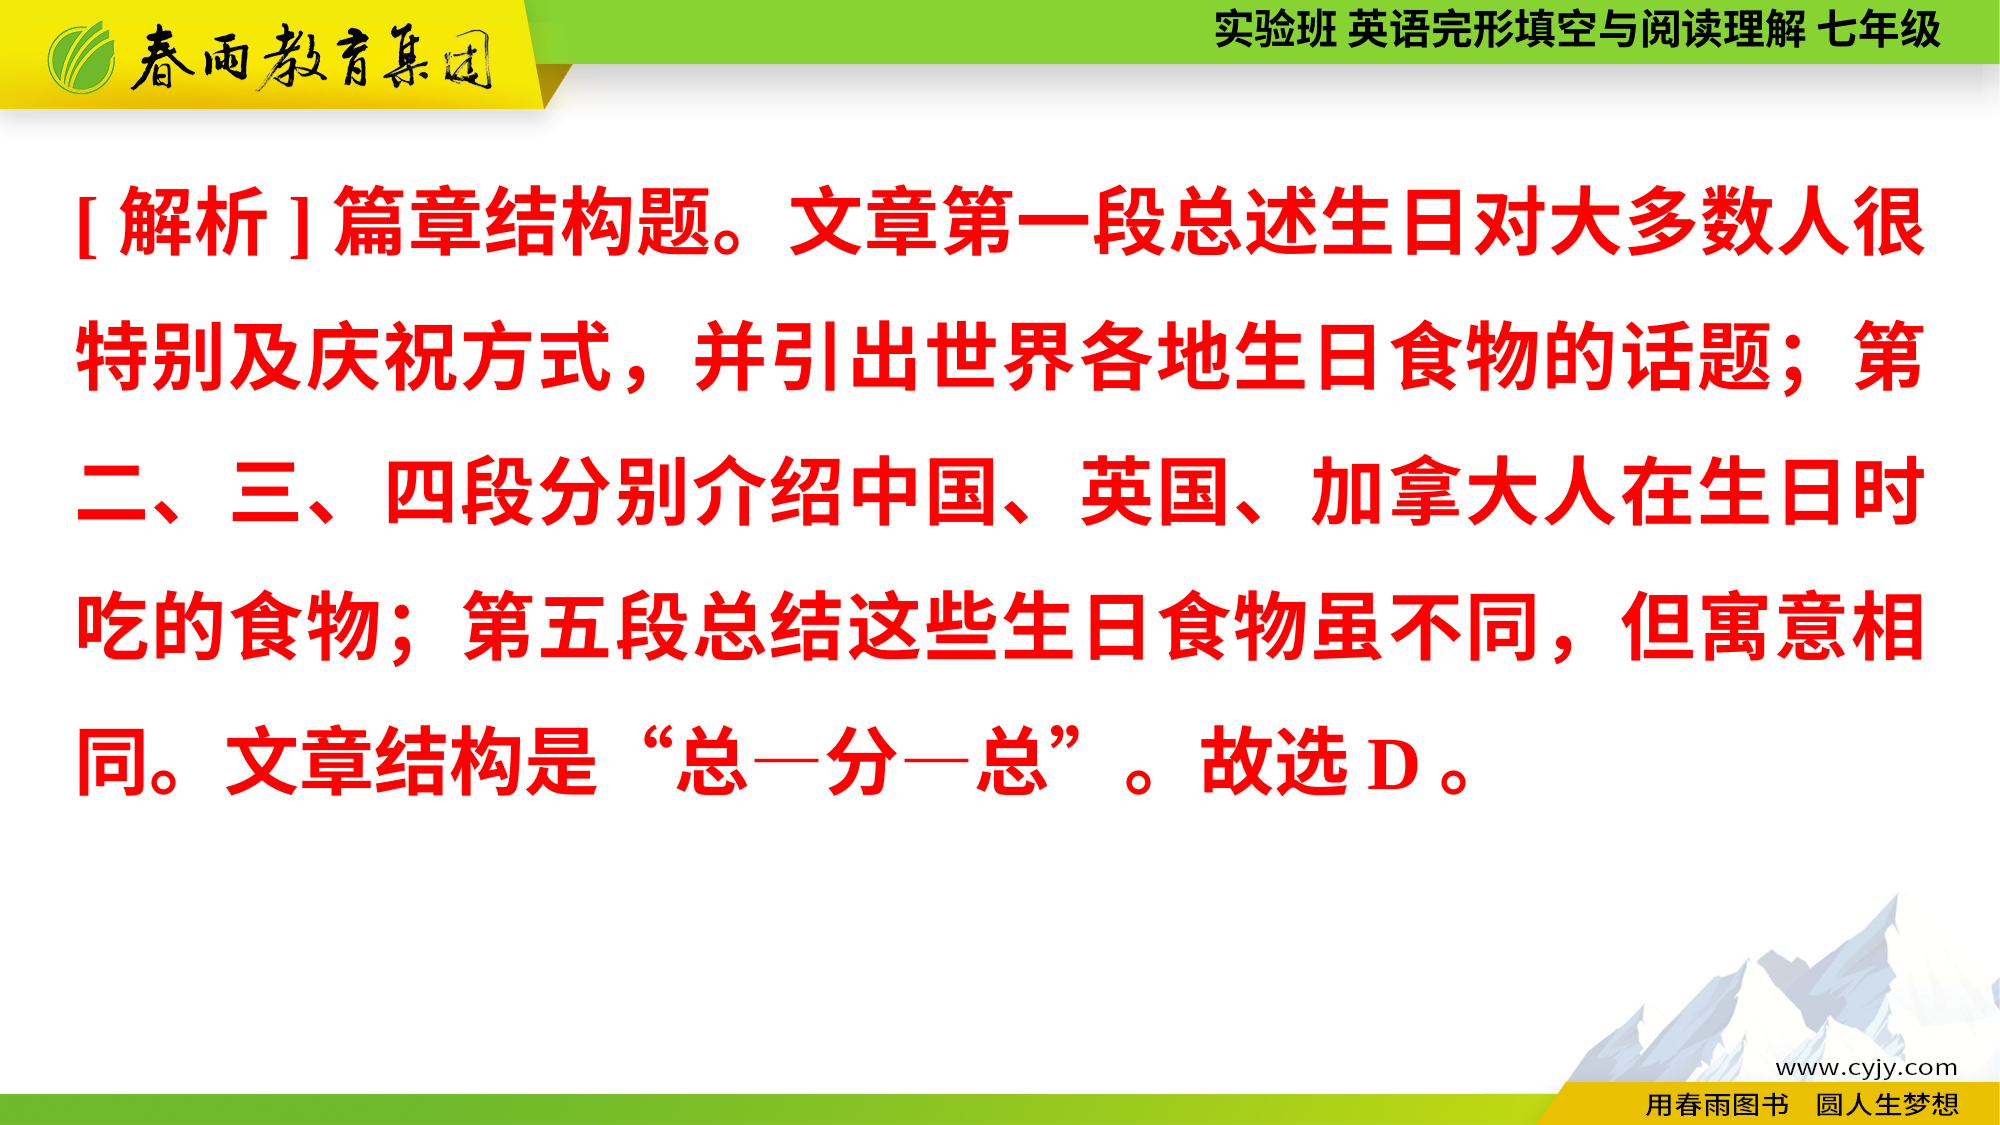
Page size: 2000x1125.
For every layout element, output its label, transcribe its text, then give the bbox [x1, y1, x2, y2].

picture [0, 0, 2000, 1125]
list [解析]篇章结构题。文章第一段总述生日对大多数人很特别及庆祝方式，并引出世界各地生日食物的话题；第二、三、四段分别介绍中国、英国、加拿大人在生日时吃的食物；第五段总结这些生日食物虽不同，但寓意相同。文章结构是“总—分—总”。故选D。 [59, 122, 1944, 802]
